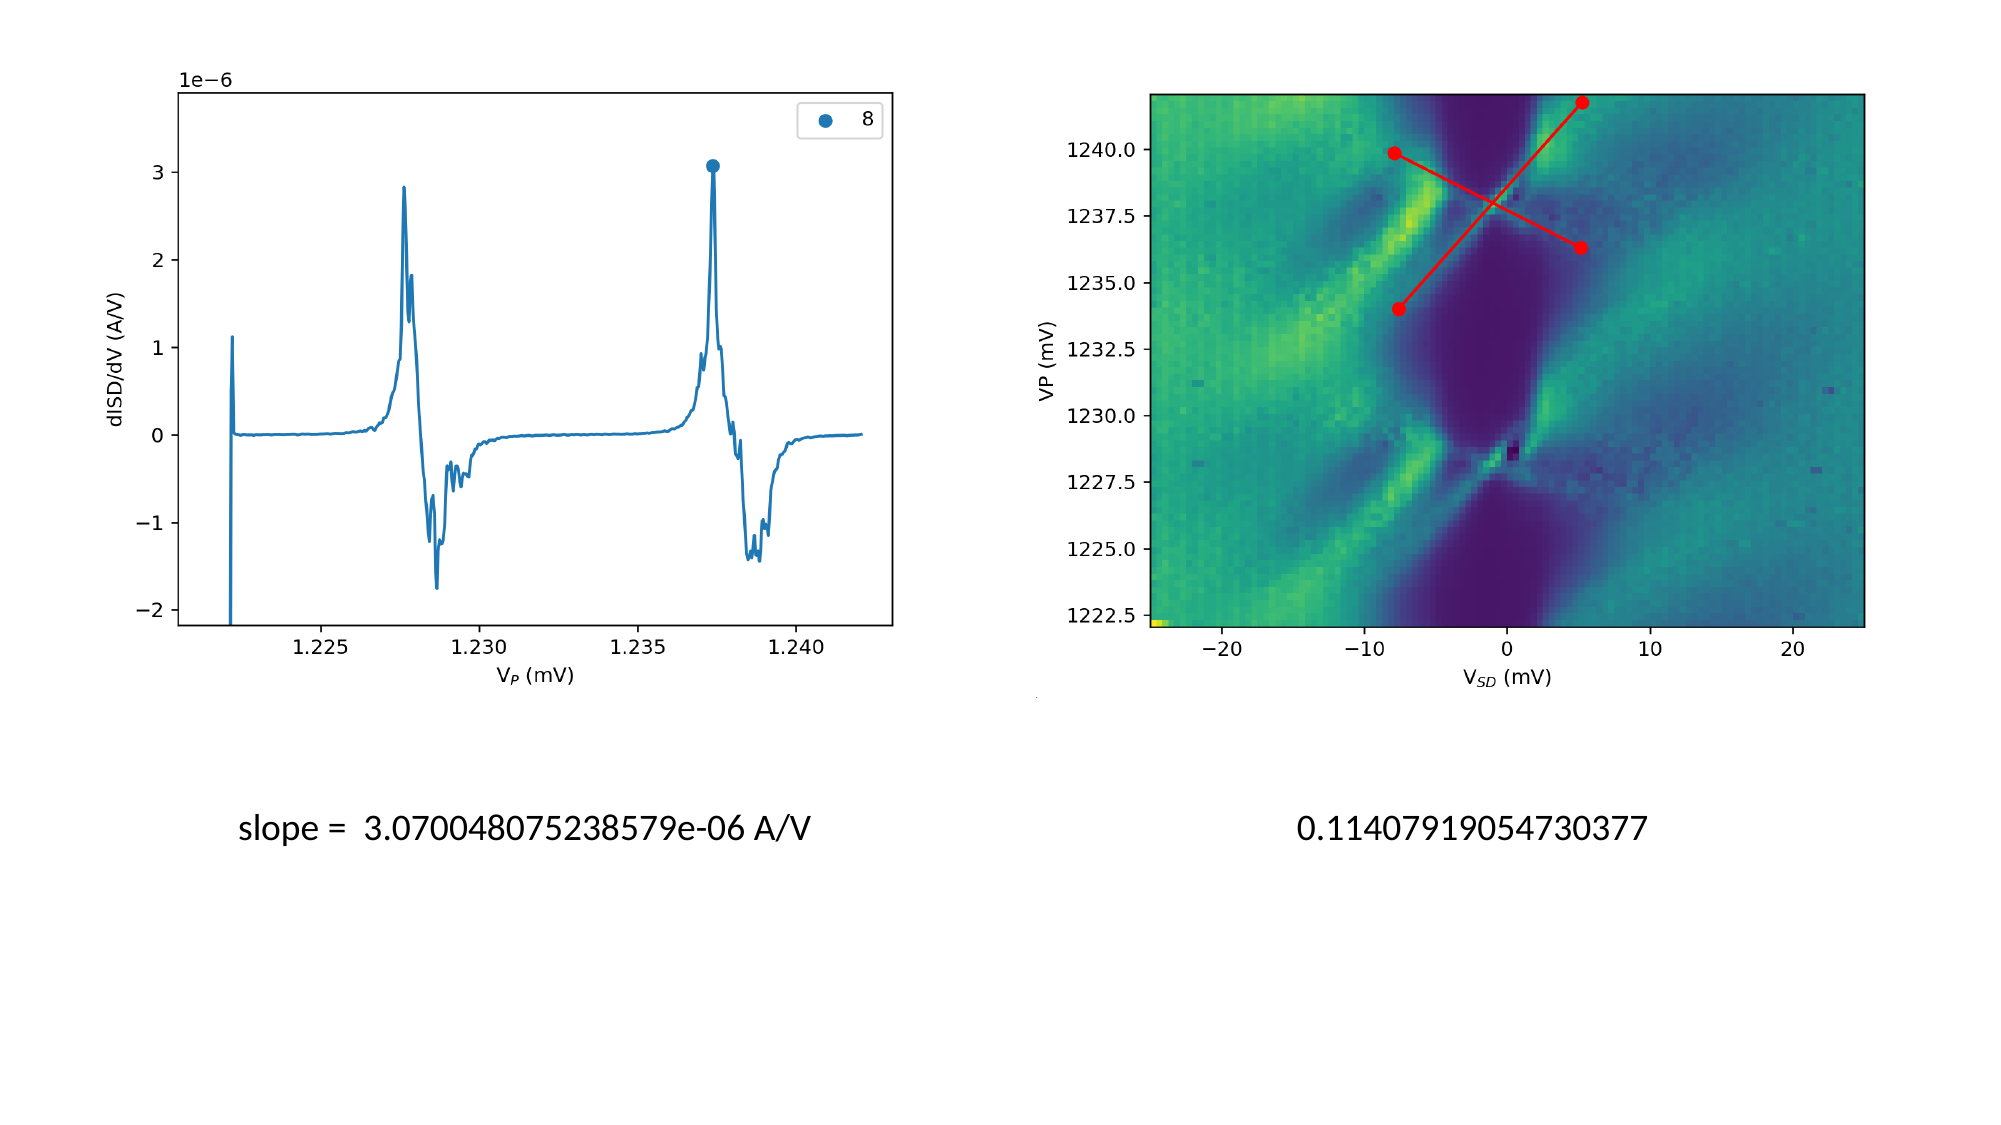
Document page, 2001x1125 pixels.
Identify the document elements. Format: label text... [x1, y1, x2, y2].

picture [1036, 82, 1877, 699]
picture [80, 59, 927, 699]
text_box 0.11407919054730377 [1282, 795, 1783, 855]
text_box slope = 3.070048075238579e-06 A/V [223, 795, 873, 855]
